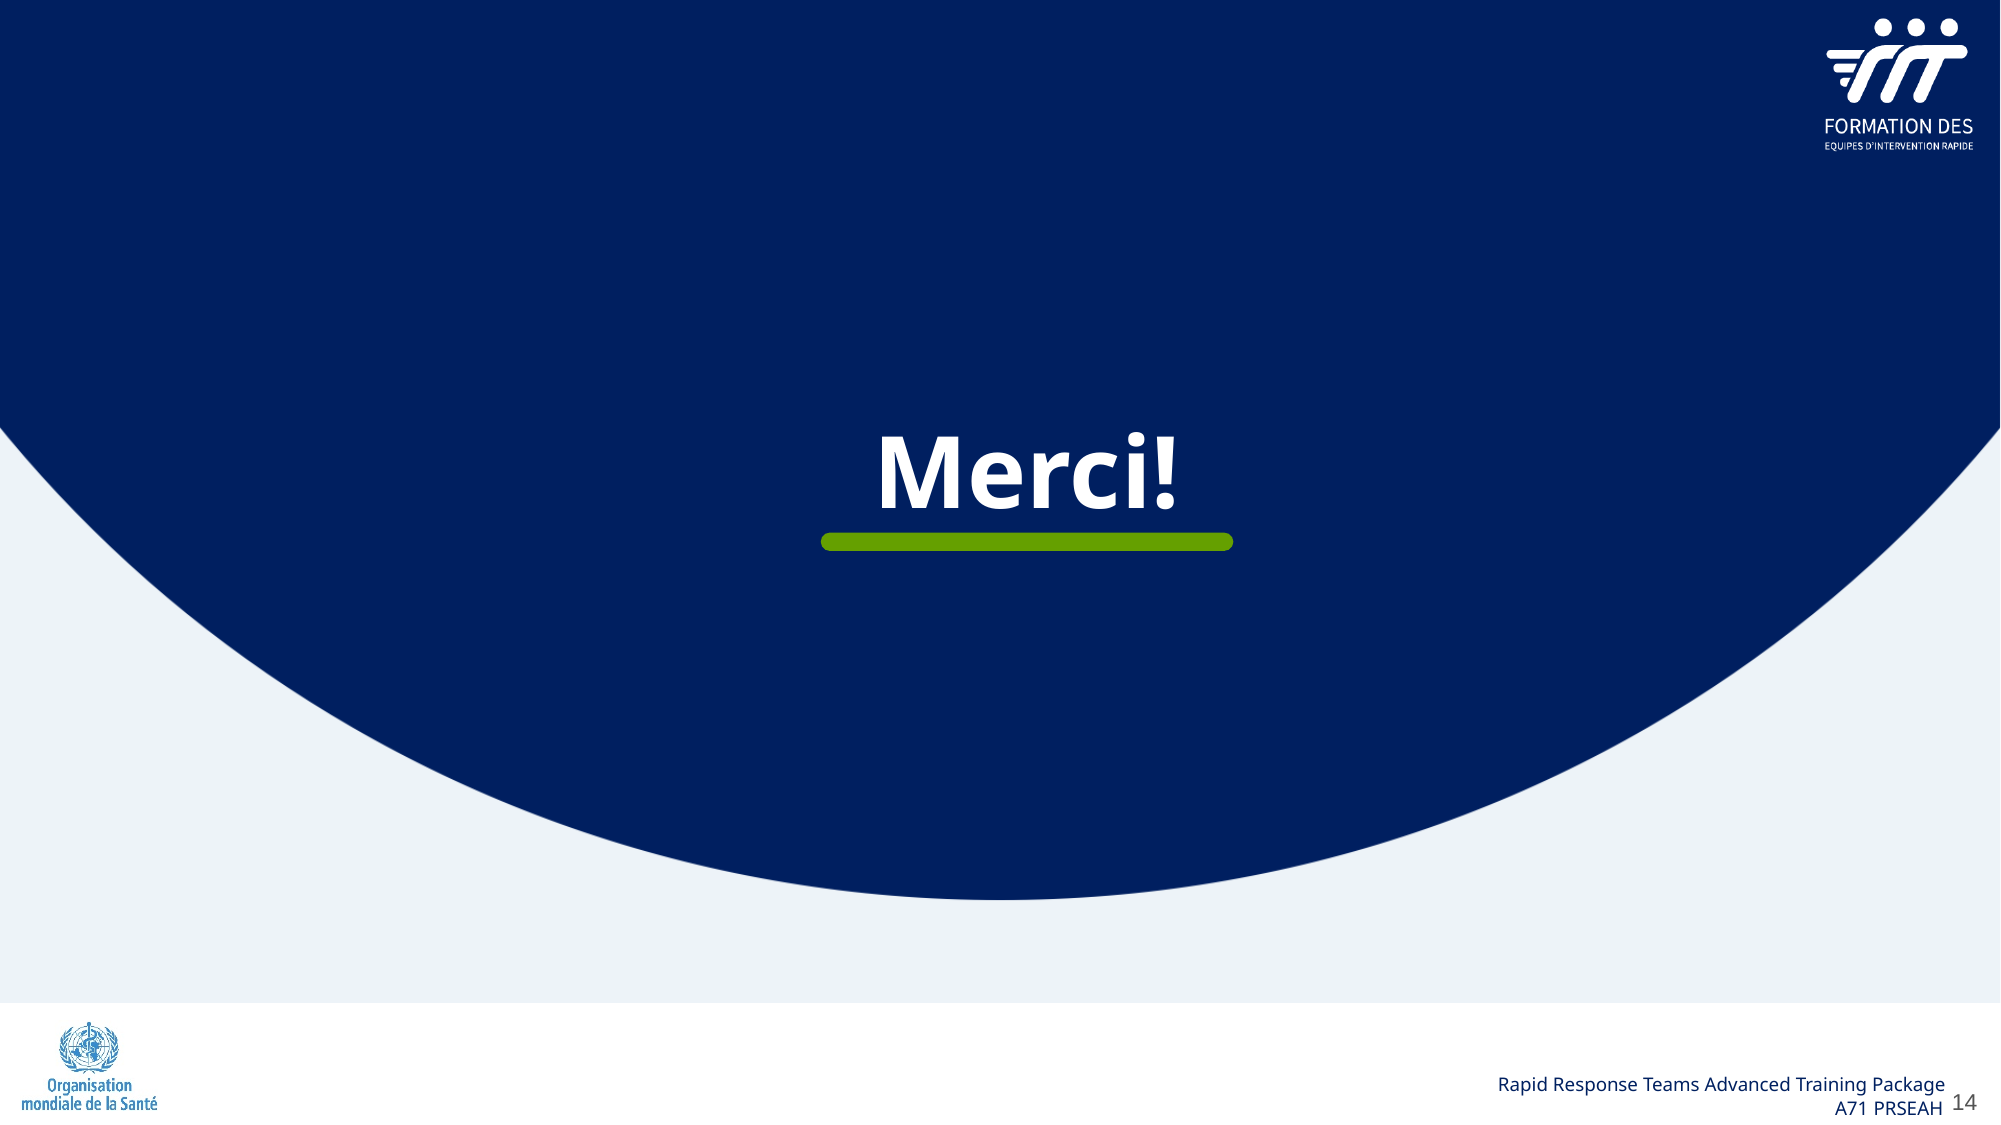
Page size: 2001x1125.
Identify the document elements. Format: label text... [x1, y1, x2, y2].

list Merci! [95, 322, 1959, 631]
picture [20, 1020, 158, 1111]
picture [0, 0, 2001, 1003]
